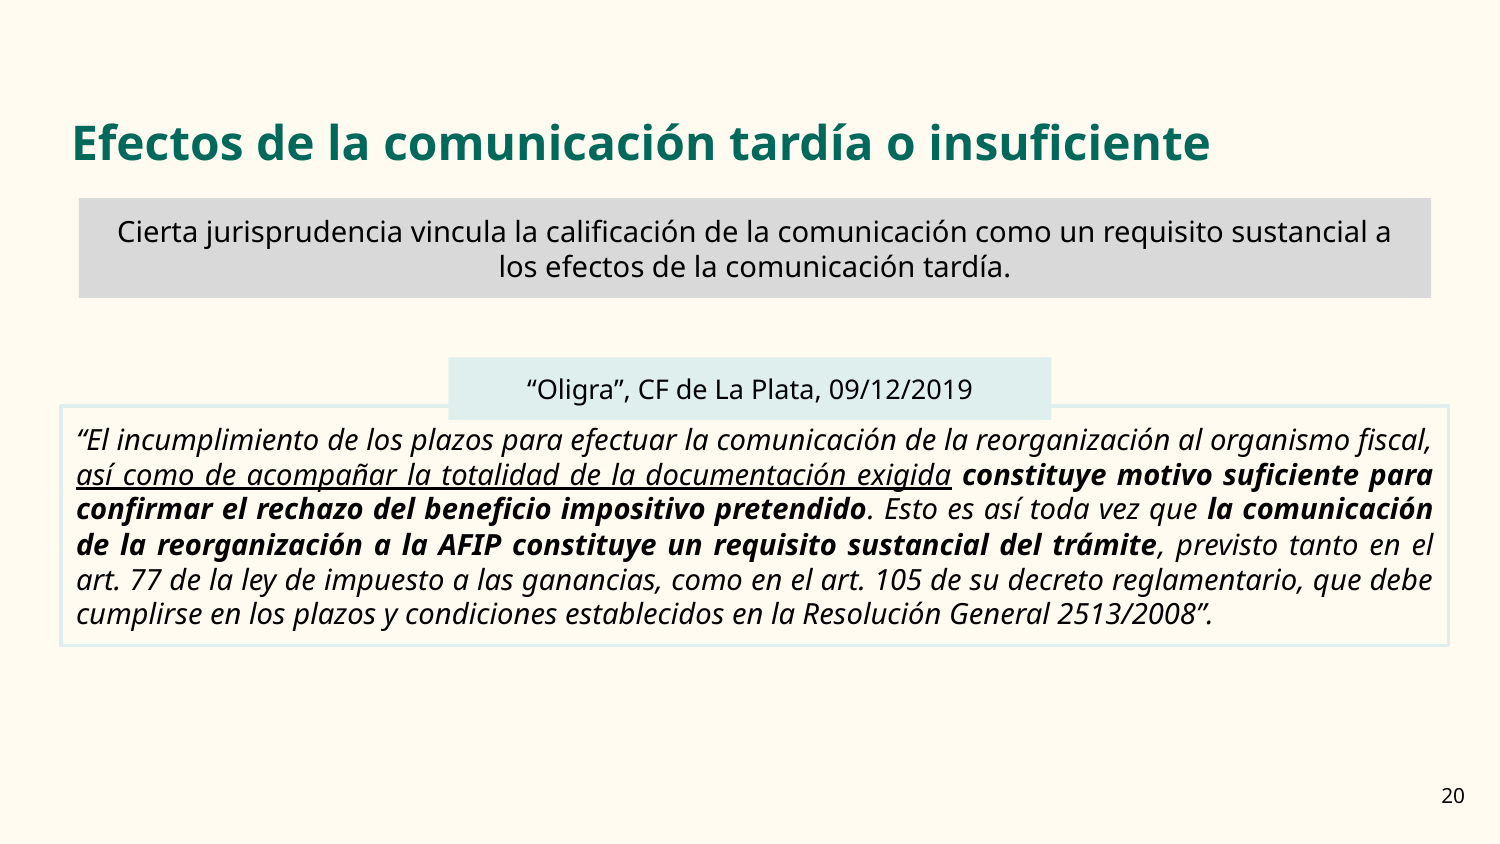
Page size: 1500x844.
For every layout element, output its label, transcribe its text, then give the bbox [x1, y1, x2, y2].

text_box Cierta jurisprudencia vincula la calificación de la comunicación como un requisito sustancial a los efectos de la comunicación tardía. [78, 198, 1432, 298]
title Efectos de la comunicación tardía o insuficiente [56, 97, 1454, 199]
text_box “Oligra”, CF de La Plata, 09/12/2019 [448, 357, 1052, 420]
slide_number ‹#› [1389, 764, 1480, 830]
text_box “El incumplimiento de los plazos para efectuar la comunicación de la reorganización al organismo fiscal, así como de acompañar la totalidad de la documentación exigida constituye motivo suficiente para confirmar el rechazo del beneficio impositivo pretendido. Esto es así toda vez que la comunicación de la reorganización a la AFIP constituye un requisito sustancial del trámite, previsto tanto en el art. 77 de la ley de impuesto a las ganancias, como en el art. 105 de su decreto reglamentario, que debe cumplirse en los plazos y condiciones establecidos en la Resolución General 2513/2008”. [61, 406, 1449, 646]
